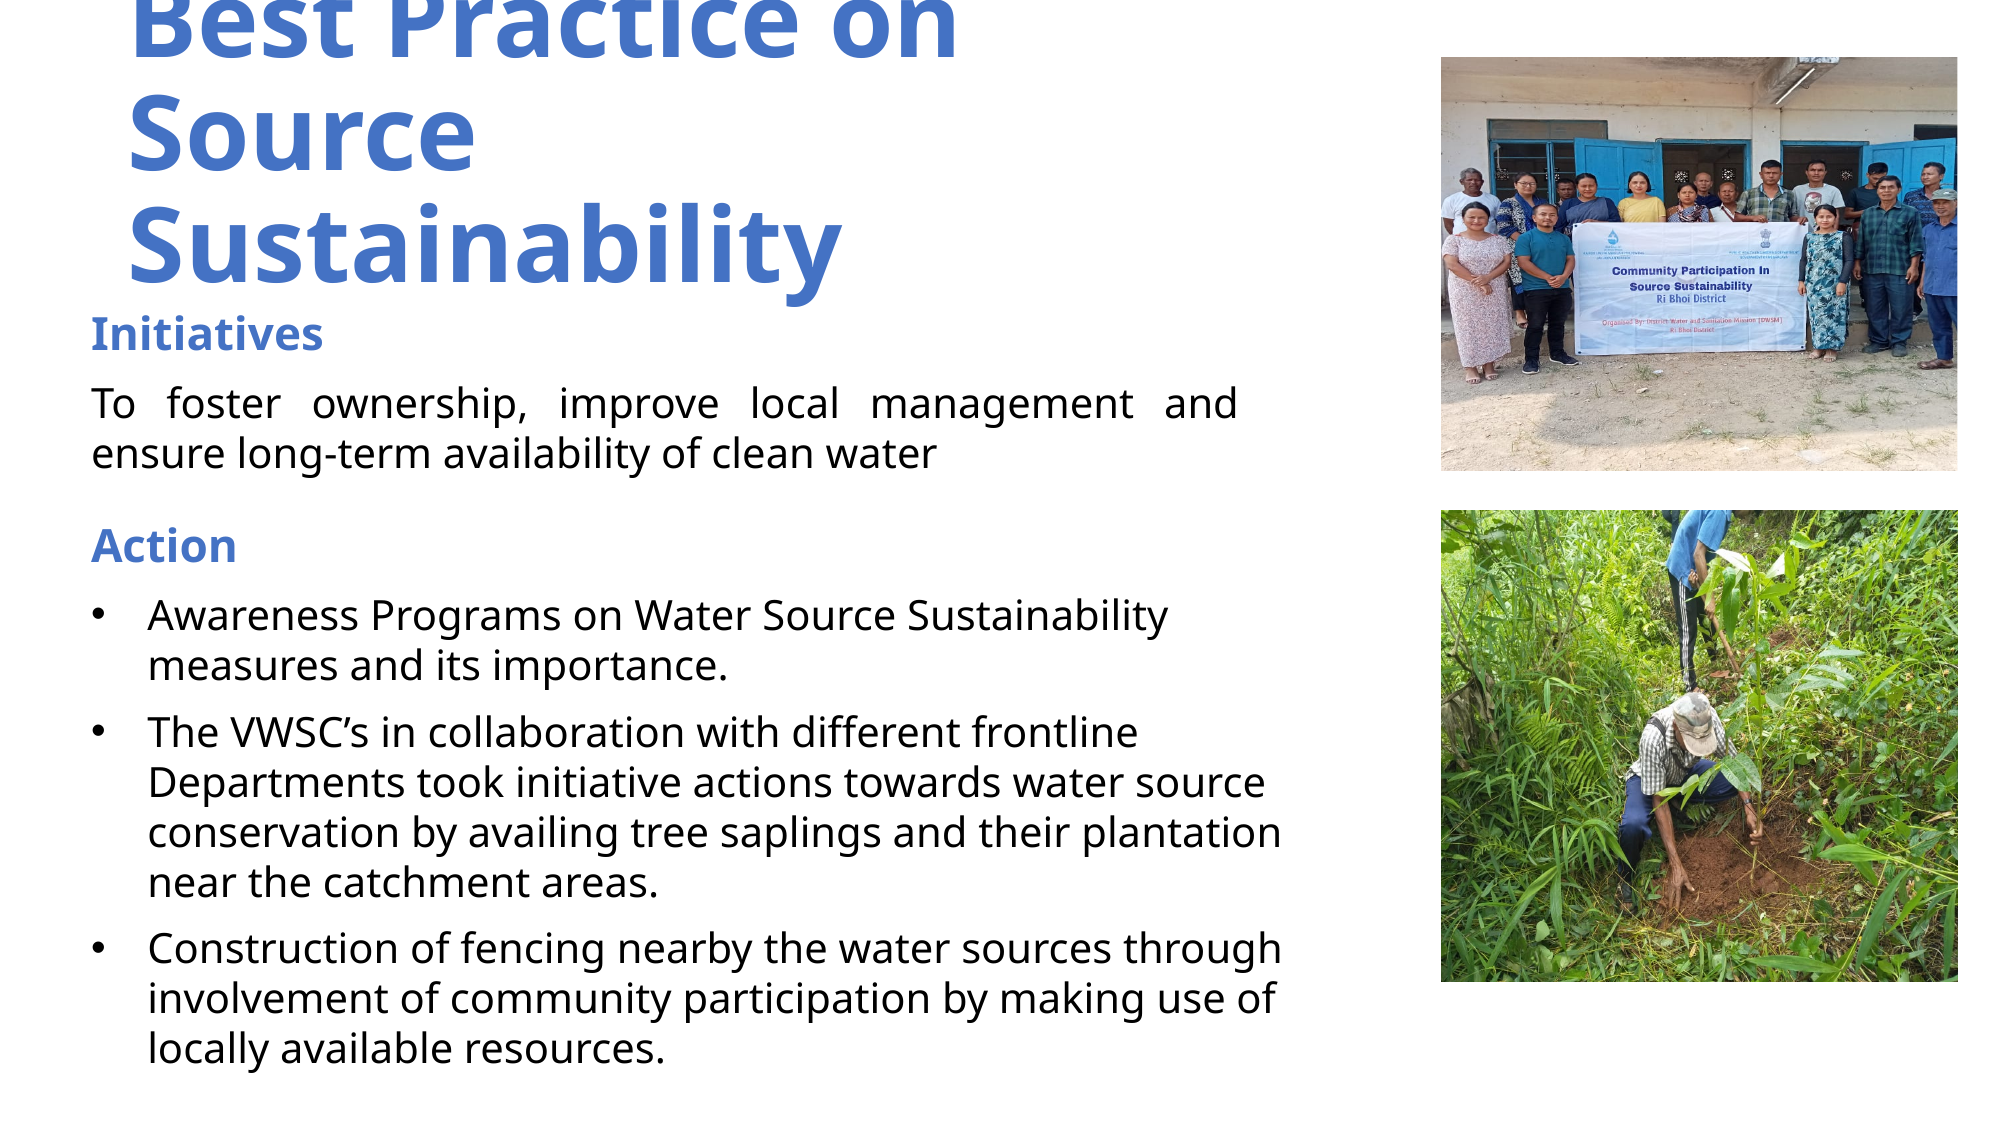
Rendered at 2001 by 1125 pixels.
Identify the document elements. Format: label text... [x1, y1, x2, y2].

picture [1440, 57, 1958, 471]
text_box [90, 304, 1353, 1125]
picture [1440, 510, 1958, 982]
title Best Practice on Source Sustainability [127, 57, 1208, 215]
